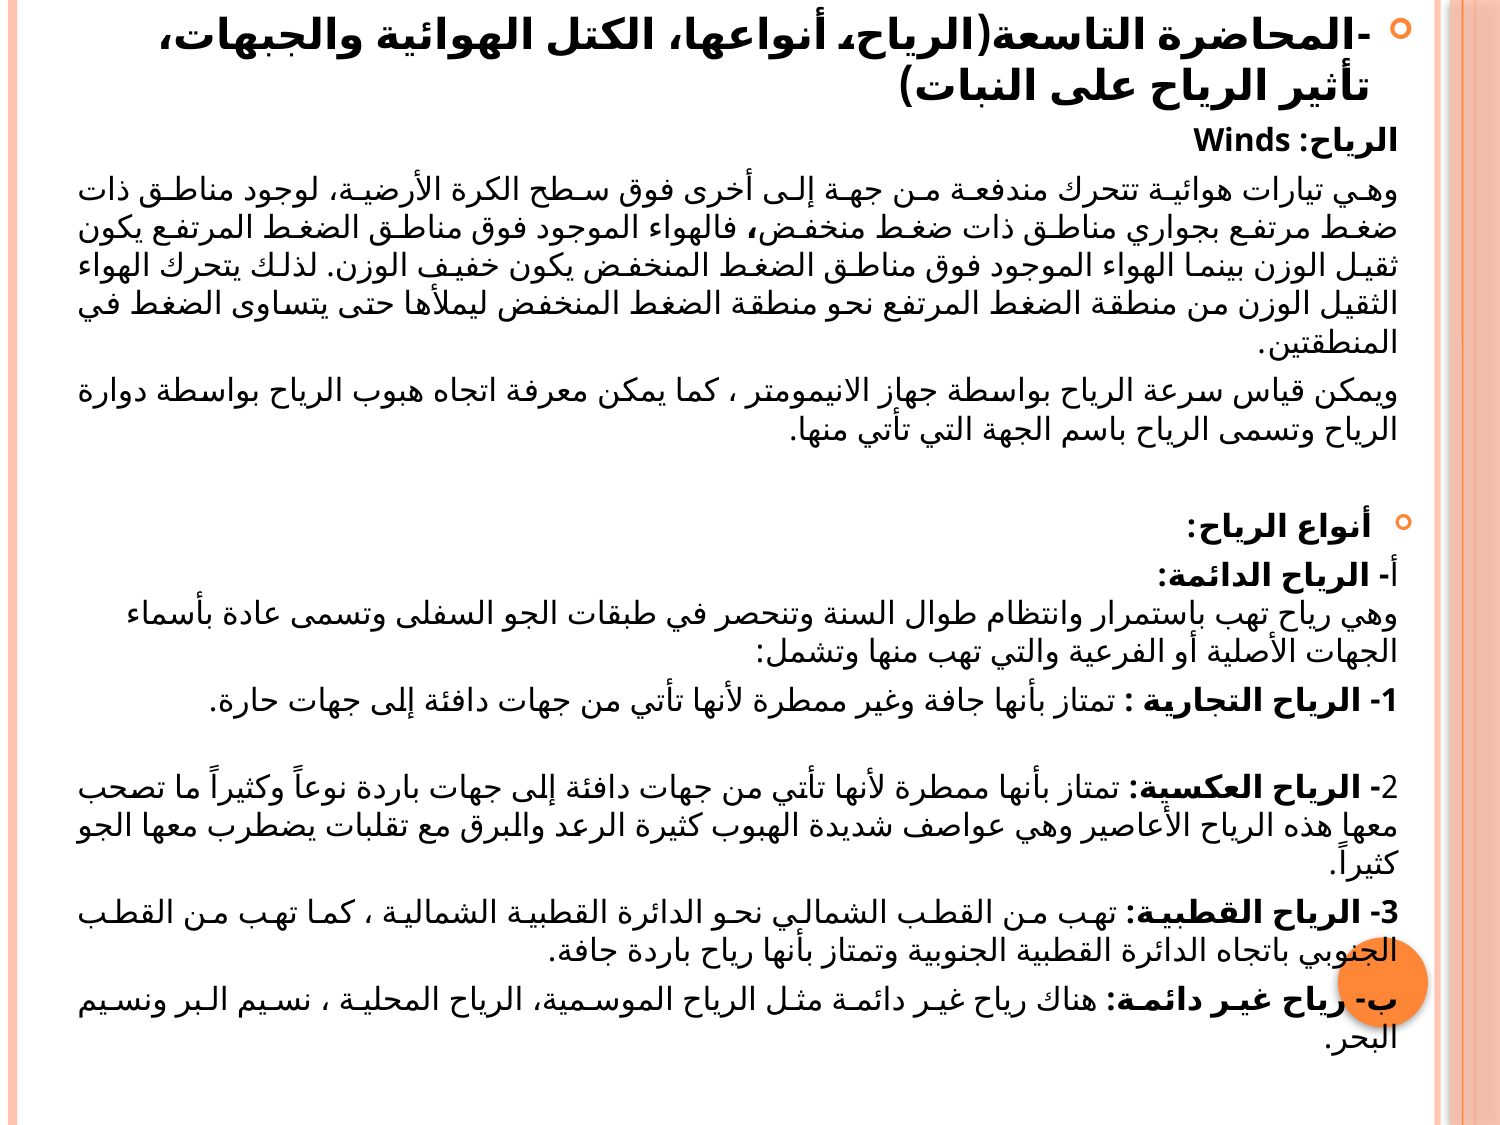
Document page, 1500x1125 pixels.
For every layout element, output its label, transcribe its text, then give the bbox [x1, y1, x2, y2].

list -المحاضرة التاسعة(الرياح، أنواعها، الكتل الهوائية والجبهات، تأثير الرياح على النبات) الرياح: Winds وهي تيارات هوائية تتحرك مندفعة من جهة إلى أخرى فوق سطح الكرة الأرضية، لوجود مناطق ذات ضغط مرتفع بجواري مناطق ذات ضغط منخفض، فالهواء الموجود فوق مناطق الضغط المرتفع يكون ثقيل الوزن بينما الهواء الموجود فوق مناطق الضغط المنخفض يكون خفيف الوزن. لذلك يتحرك الهواء الثقيل الوزن من منطقة الضغط المرتفع نحو منطقة الضغط المنخفض ليملأها حتى يتساوى الضغط في المنطقتين. ويمكن قياس سرعة الرياح بواسطة جهاز الانيمومتر ، كما يمكن معرفة اتجاه هبوب الرياح بواسطة دوارة الرياح وتسمى الرياح باسم الجهة التي تأتي منها. أنواع الرياح: أ- الرياح الدائمة: وهي رياح تهب باستمرار وانتظام طوال السنة وتنحصر في طبقات الجو السفلى وتسمى عادة بأسماء الجهات الأصلية أو الفرعية والتي تهب منها وتشمل: 1- الرياح التجارية : تمتاز بأنها جافة وغير ممطرة لأنها تأتي من جهات دافئة إلى جهات حارة. 2- الرياح العكسية: تمتاز بأنها ممطرة لأنها تأتي من جهات دافئة إلى جهات باردة نوعاً وكثيراً ما تصحب معها هذه الرياح الأعاصير وهي عواصف شديدة الهبوب كثيرة الرعد والبرق مع تقلبات يضطرب معها الجو كثيراً. 3- الرياح القطبية: تهب من القطب الشمالي نحو الدائرة القطبية الشمالية ، كما تهب من القطب الجنوبي باتجاه الدائرة القطبية الجنوبية وتمتاز بأنها رياح باردة جافة. ب- رياح غير دائمة: هناك رياح غير دائمة مثل الرياح الموسمية، الرياح المحلية ، نسيم البر ونسيم البحر. [62, 0, 1425, 1075]
